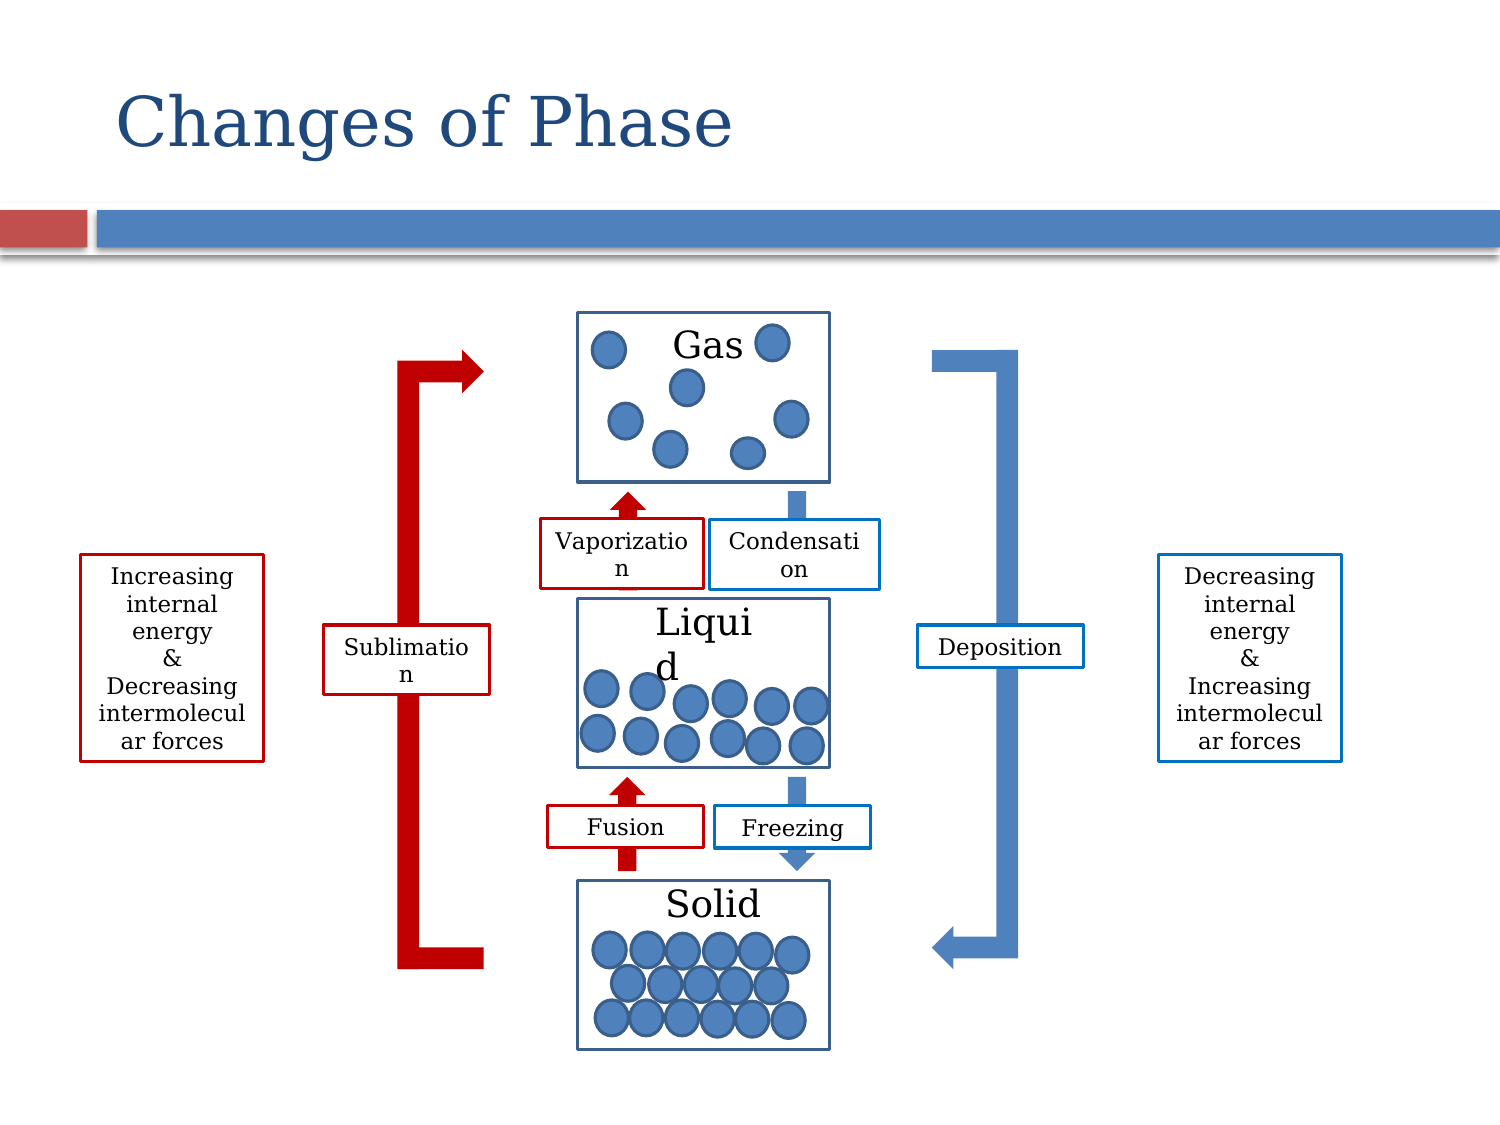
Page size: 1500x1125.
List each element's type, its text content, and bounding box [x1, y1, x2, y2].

text_box [729, 436, 767, 471]
text_box [735, 999, 770, 1039]
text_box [397, 349, 484, 970]
text_box [753, 966, 790, 1006]
text_box [622, 716, 660, 756]
text_box [777, 848, 817, 873]
text_box Increasing internal energy & Decreasing intermolecular forces [80, 554, 264, 762]
text_box [647, 965, 683, 1005]
text_box [652, 429, 689, 469]
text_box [931, 349, 1019, 970]
text_box [593, 998, 629, 1038]
text_box [590, 330, 628, 370]
text_box [664, 933, 701, 971]
text_box [583, 669, 620, 709]
text_box [770, 1000, 807, 1040]
text_box [793, 686, 830, 726]
text_box [786, 775, 808, 805]
text_box Freezing [714, 805, 871, 848]
text_box [576, 311, 831, 484]
text_box [608, 490, 648, 518]
text_box [744, 726, 782, 766]
text_box Condensation [709, 519, 880, 590]
text_box [663, 998, 700, 1038]
title Changes of Phase [100, 37, 1438, 200]
text_box Deposition [1024, 625, 1084, 668]
text_box [711, 696, 748, 719]
text_box Fusion [547, 805, 704, 848]
text_box [672, 696, 710, 724]
text_box [591, 930, 628, 970]
text_box [607, 401, 644, 441]
text_box [699, 999, 736, 1039]
text_box Decreasing internal energy & Increasing intermolecular forces [1158, 554, 1342, 762]
text_box [701, 933, 738, 971]
text_box [668, 374, 706, 408]
text_box Vaporization [540, 518, 704, 589]
text_box [773, 399, 810, 439]
text_box [576, 597, 831, 769]
text_box Liquid [640, 590, 787, 696]
text_box Gas [657, 313, 804, 374]
text_box [628, 998, 664, 1038]
text_box [609, 963, 647, 1003]
text_box [737, 933, 774, 971]
text_box [753, 695, 791, 726]
text_box [607, 775, 647, 805]
text_box [774, 935, 811, 975]
text_box [629, 673, 666, 712]
text_box Sublimation [323, 624, 391, 695]
text_box [716, 966, 754, 1006]
text_box [576, 879, 831, 1051]
text_box Solid [650, 873, 797, 933]
text_box [788, 726, 825, 766]
text_box [709, 719, 746, 759]
text_box [616, 848, 638, 873]
text_box [786, 489, 808, 519]
text_box [663, 723, 701, 763]
text_box [579, 713, 616, 753]
text_box Deposition [917, 625, 925, 668]
text_box [682, 965, 718, 1005]
text_box [629, 930, 665, 970]
